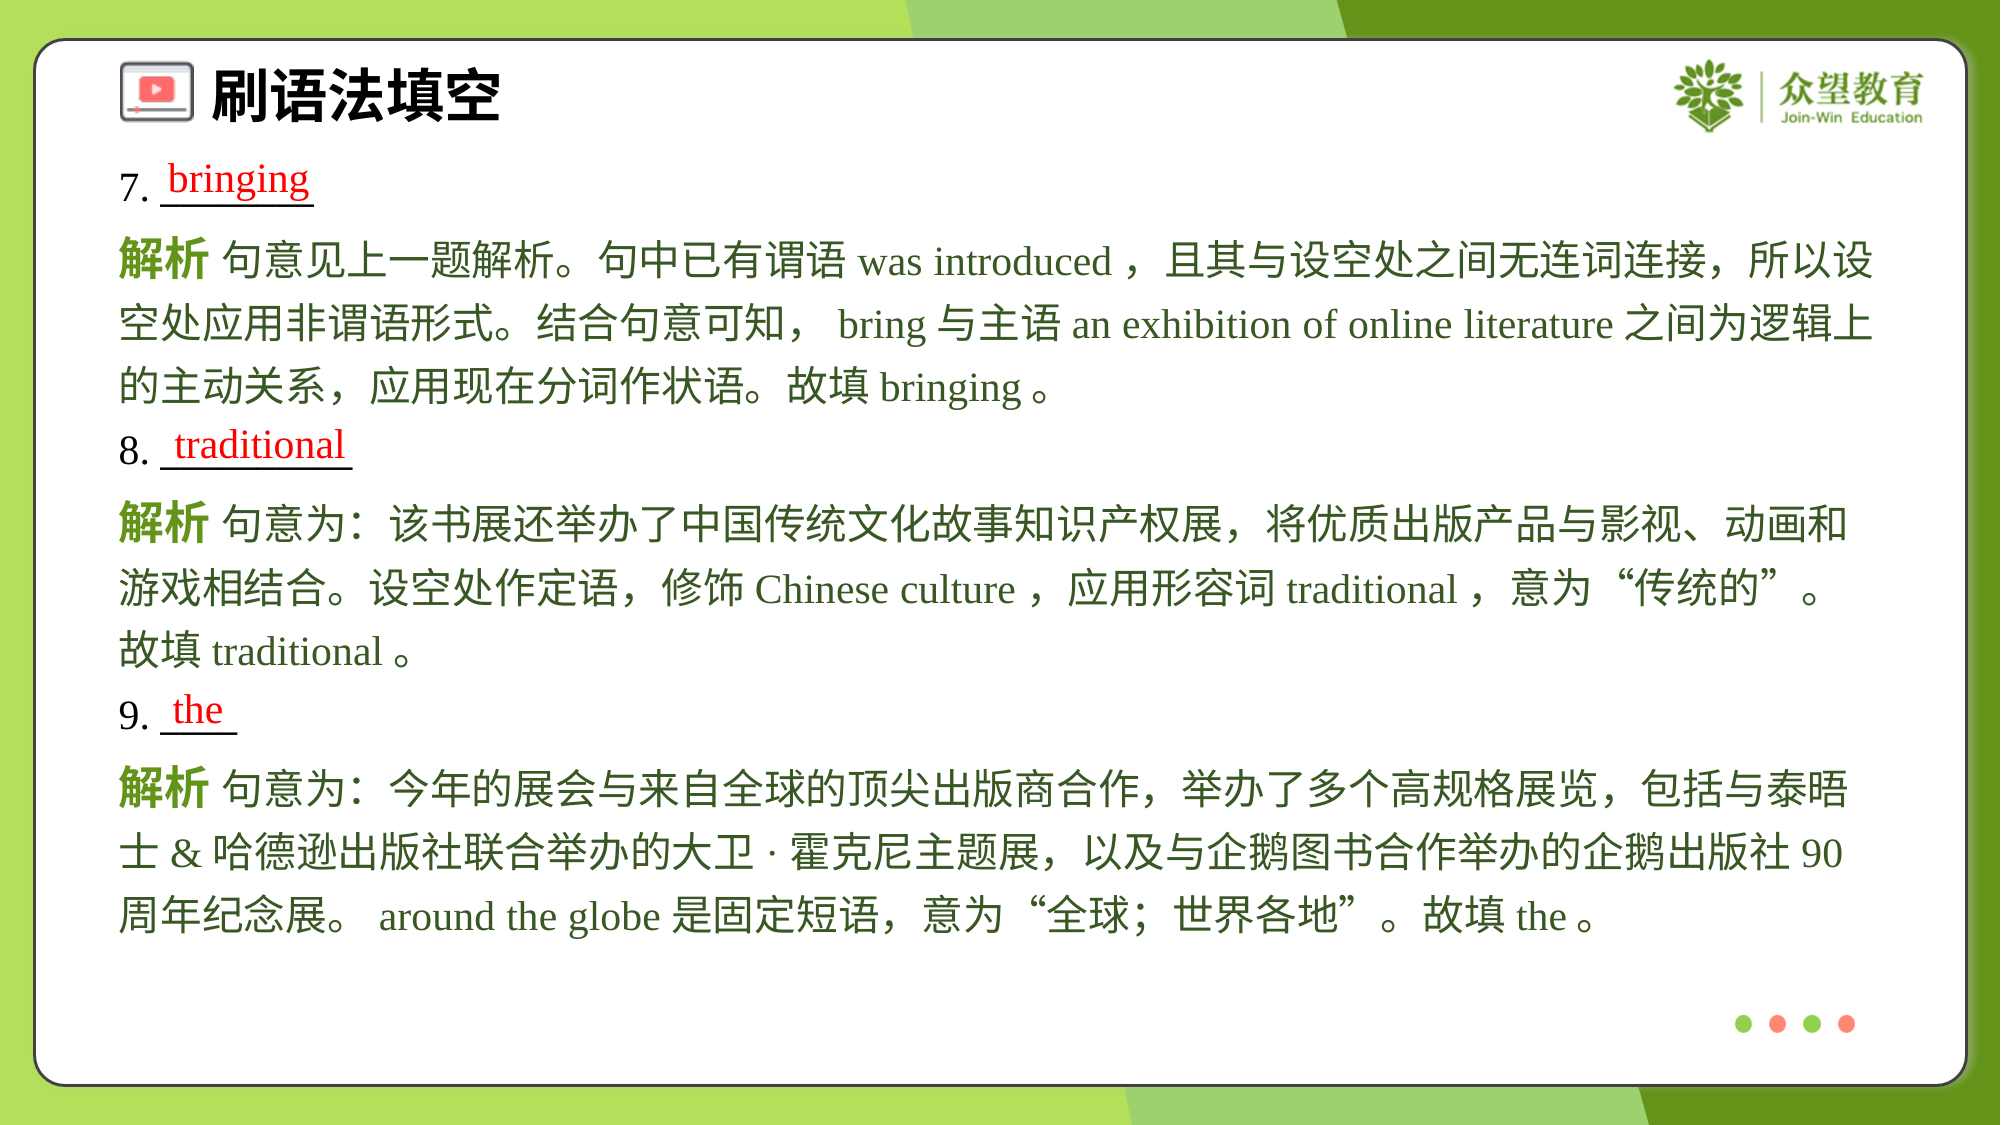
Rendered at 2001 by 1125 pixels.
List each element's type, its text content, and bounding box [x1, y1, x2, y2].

text_box 9. ____ [118, 675, 1883, 733]
picture [0, 0, 2000, 1125]
text_box 7. ________ [118, 146, 1883, 204]
text_box 解析 句意见上一题解析。句中已有谓语was introduced，且其与设空处之间无连词连接，所以设空处应用非谓语形式。结合句意可知，bring与主语an exhibition of online literature之间为逻辑上的主动关系，应用现在分词作状语。故填bringing。 [118, 215, 1883, 405]
text_box 8. __________ [118, 410, 1883, 468]
text_box traditional [170, 404, 350, 463]
text_box the [167, 669, 229, 727]
text_box 解析 句意为：今年的展会与来自全球的顶尖出版商合作，举办了多个高规格展览，包括与泰晤士&哈德逊出版社联合举办的大卫·霍克尼主题展，以及与企鹅图书合作举办的企鹅出版社90周年纪念展。around the globe是固定短语，意为“全球；世界各地”。故填the。 [118, 745, 1883, 934]
text_box 解析 句意为：该书展还举办了中国传统文化故事知识产权展，将优质出版产品与影视、动画和游戏相结合。设空处作定语，修饰Chinese culture，应用形容词traditional，意为“传统的”。故填traditional。 [118, 480, 1883, 670]
text_box bringing [163, 138, 314, 197]
